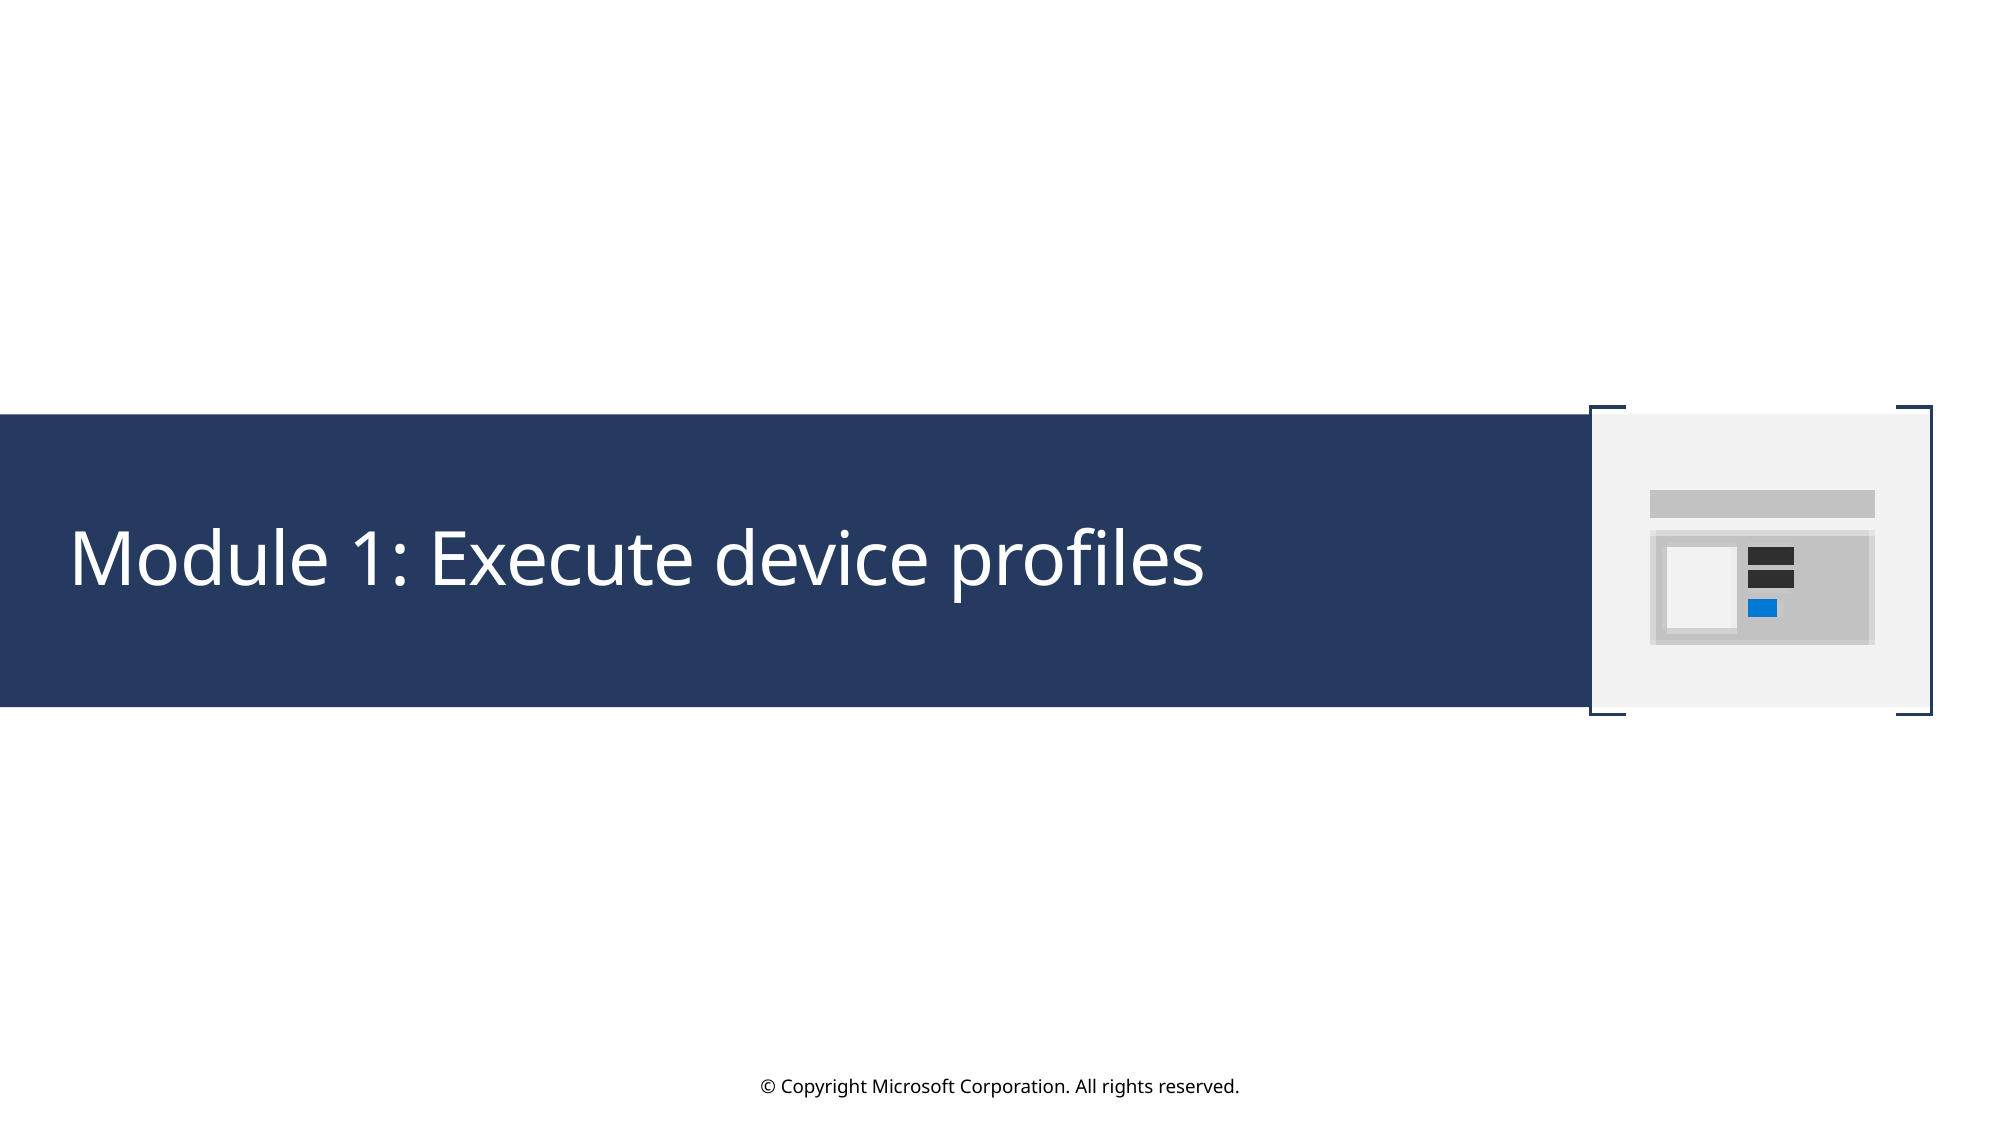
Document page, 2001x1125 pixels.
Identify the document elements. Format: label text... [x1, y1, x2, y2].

picture [1638, 444, 1876, 681]
title Module 1: Execute device profiles [68, 414, 1577, 708]
